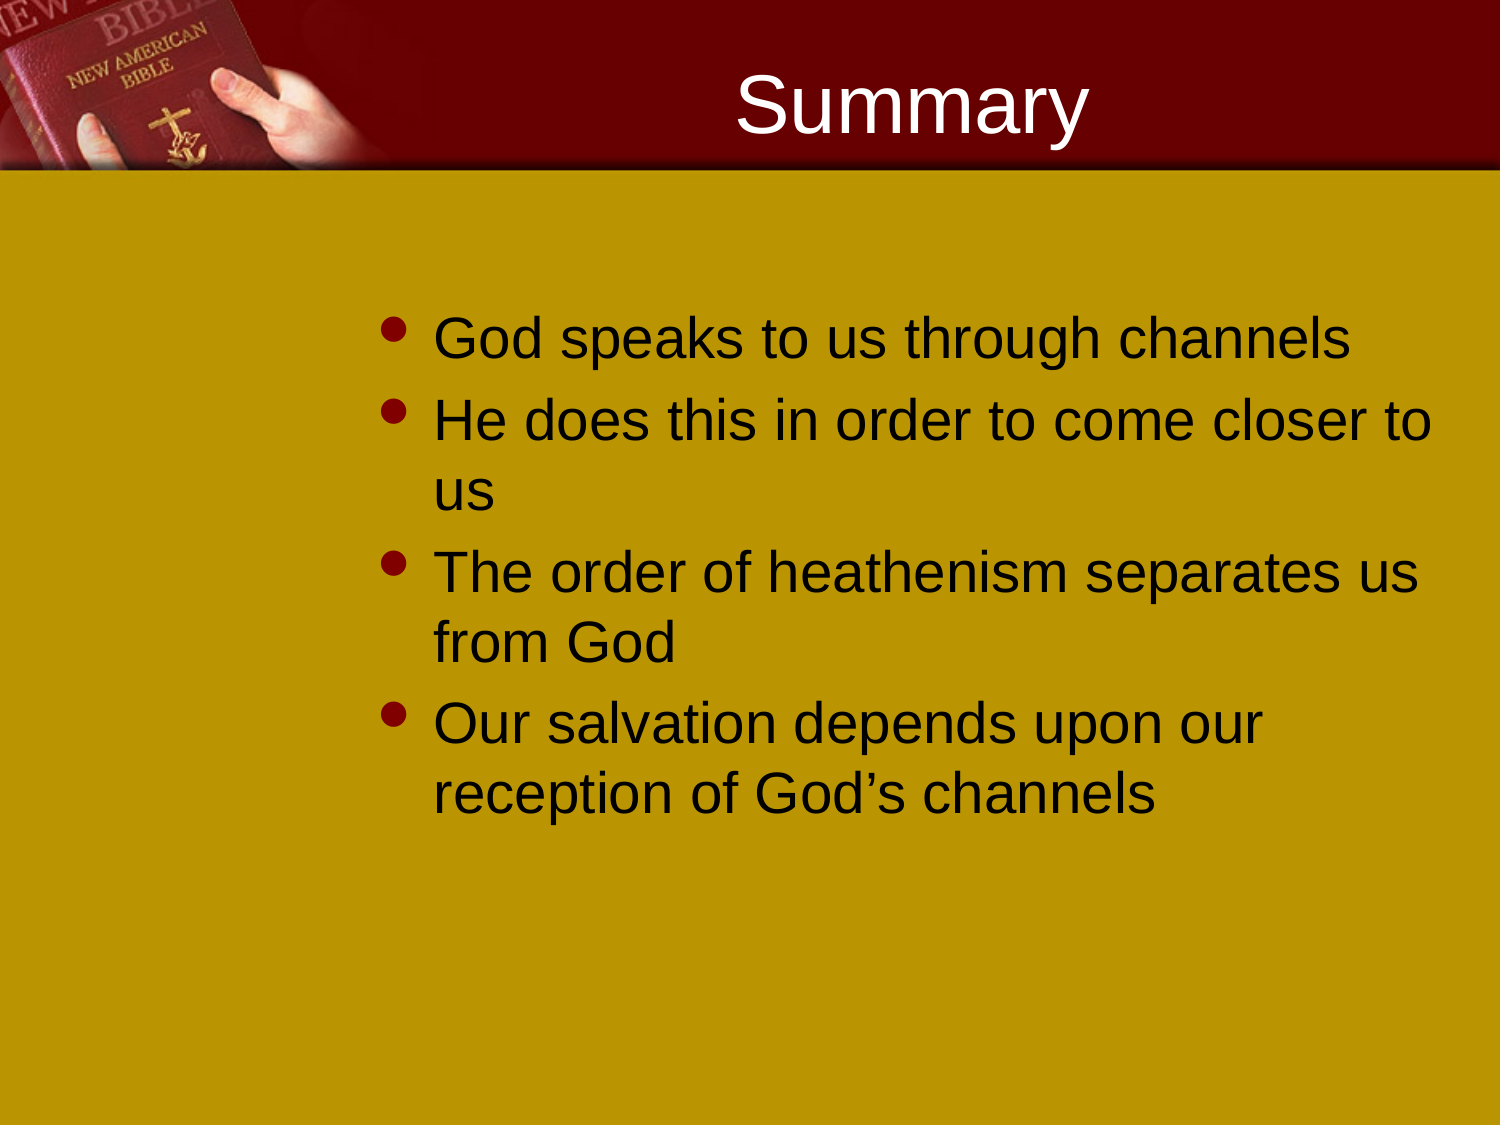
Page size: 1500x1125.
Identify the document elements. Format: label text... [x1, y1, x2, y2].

list God speaks to us through channels He does this in order to come closer to us The order of heathenism separates us from God Our salvation depends upon our reception of God’s channels [362, 292, 1463, 1063]
picture [0, 0, 1500, 1125]
title Summary [362, 24, 1463, 176]
